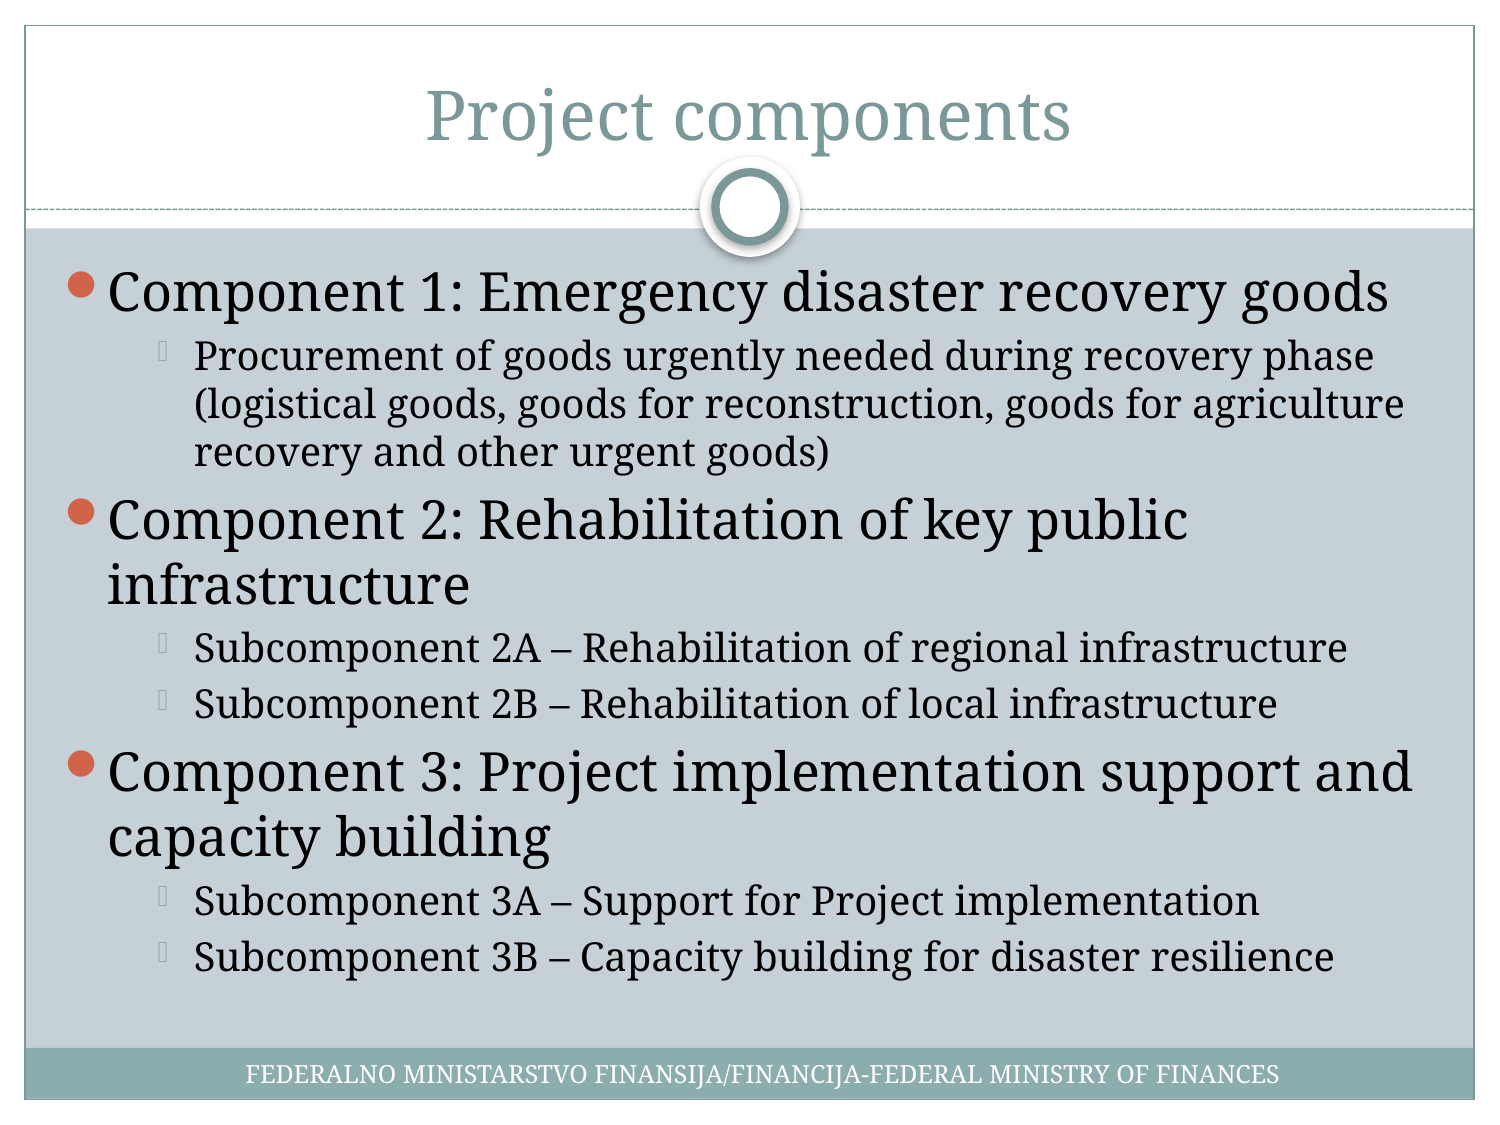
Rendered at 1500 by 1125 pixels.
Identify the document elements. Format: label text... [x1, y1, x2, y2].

list Component 1: Emergency disaster recovery goods Procurement of goods urgently needed during recovery phase (logistical goods, goods for reconstruction, goods for agriculture recovery and other urgent goods) Component 2: Rehabilitation of key public infrastructure Subcomponent 2A – Rehabilitation of regional infrastructure Subcomponent 2B – Rehabilitation of local infrastructure Component 3: Project implementation support and capacity building Subcomponent 3A – Support for Project implementation Subcomponent 3B – Capacity building for disaster resilience [49, 250, 1445, 1001]
title Project components [49, 37, 1450, 162]
footer FEDERALNO MINISTARSTVO FINANSIJA/FINANCIJA-FEDERAL MINISTRY OF FINANCES [50, 1051, 1477, 1112]
